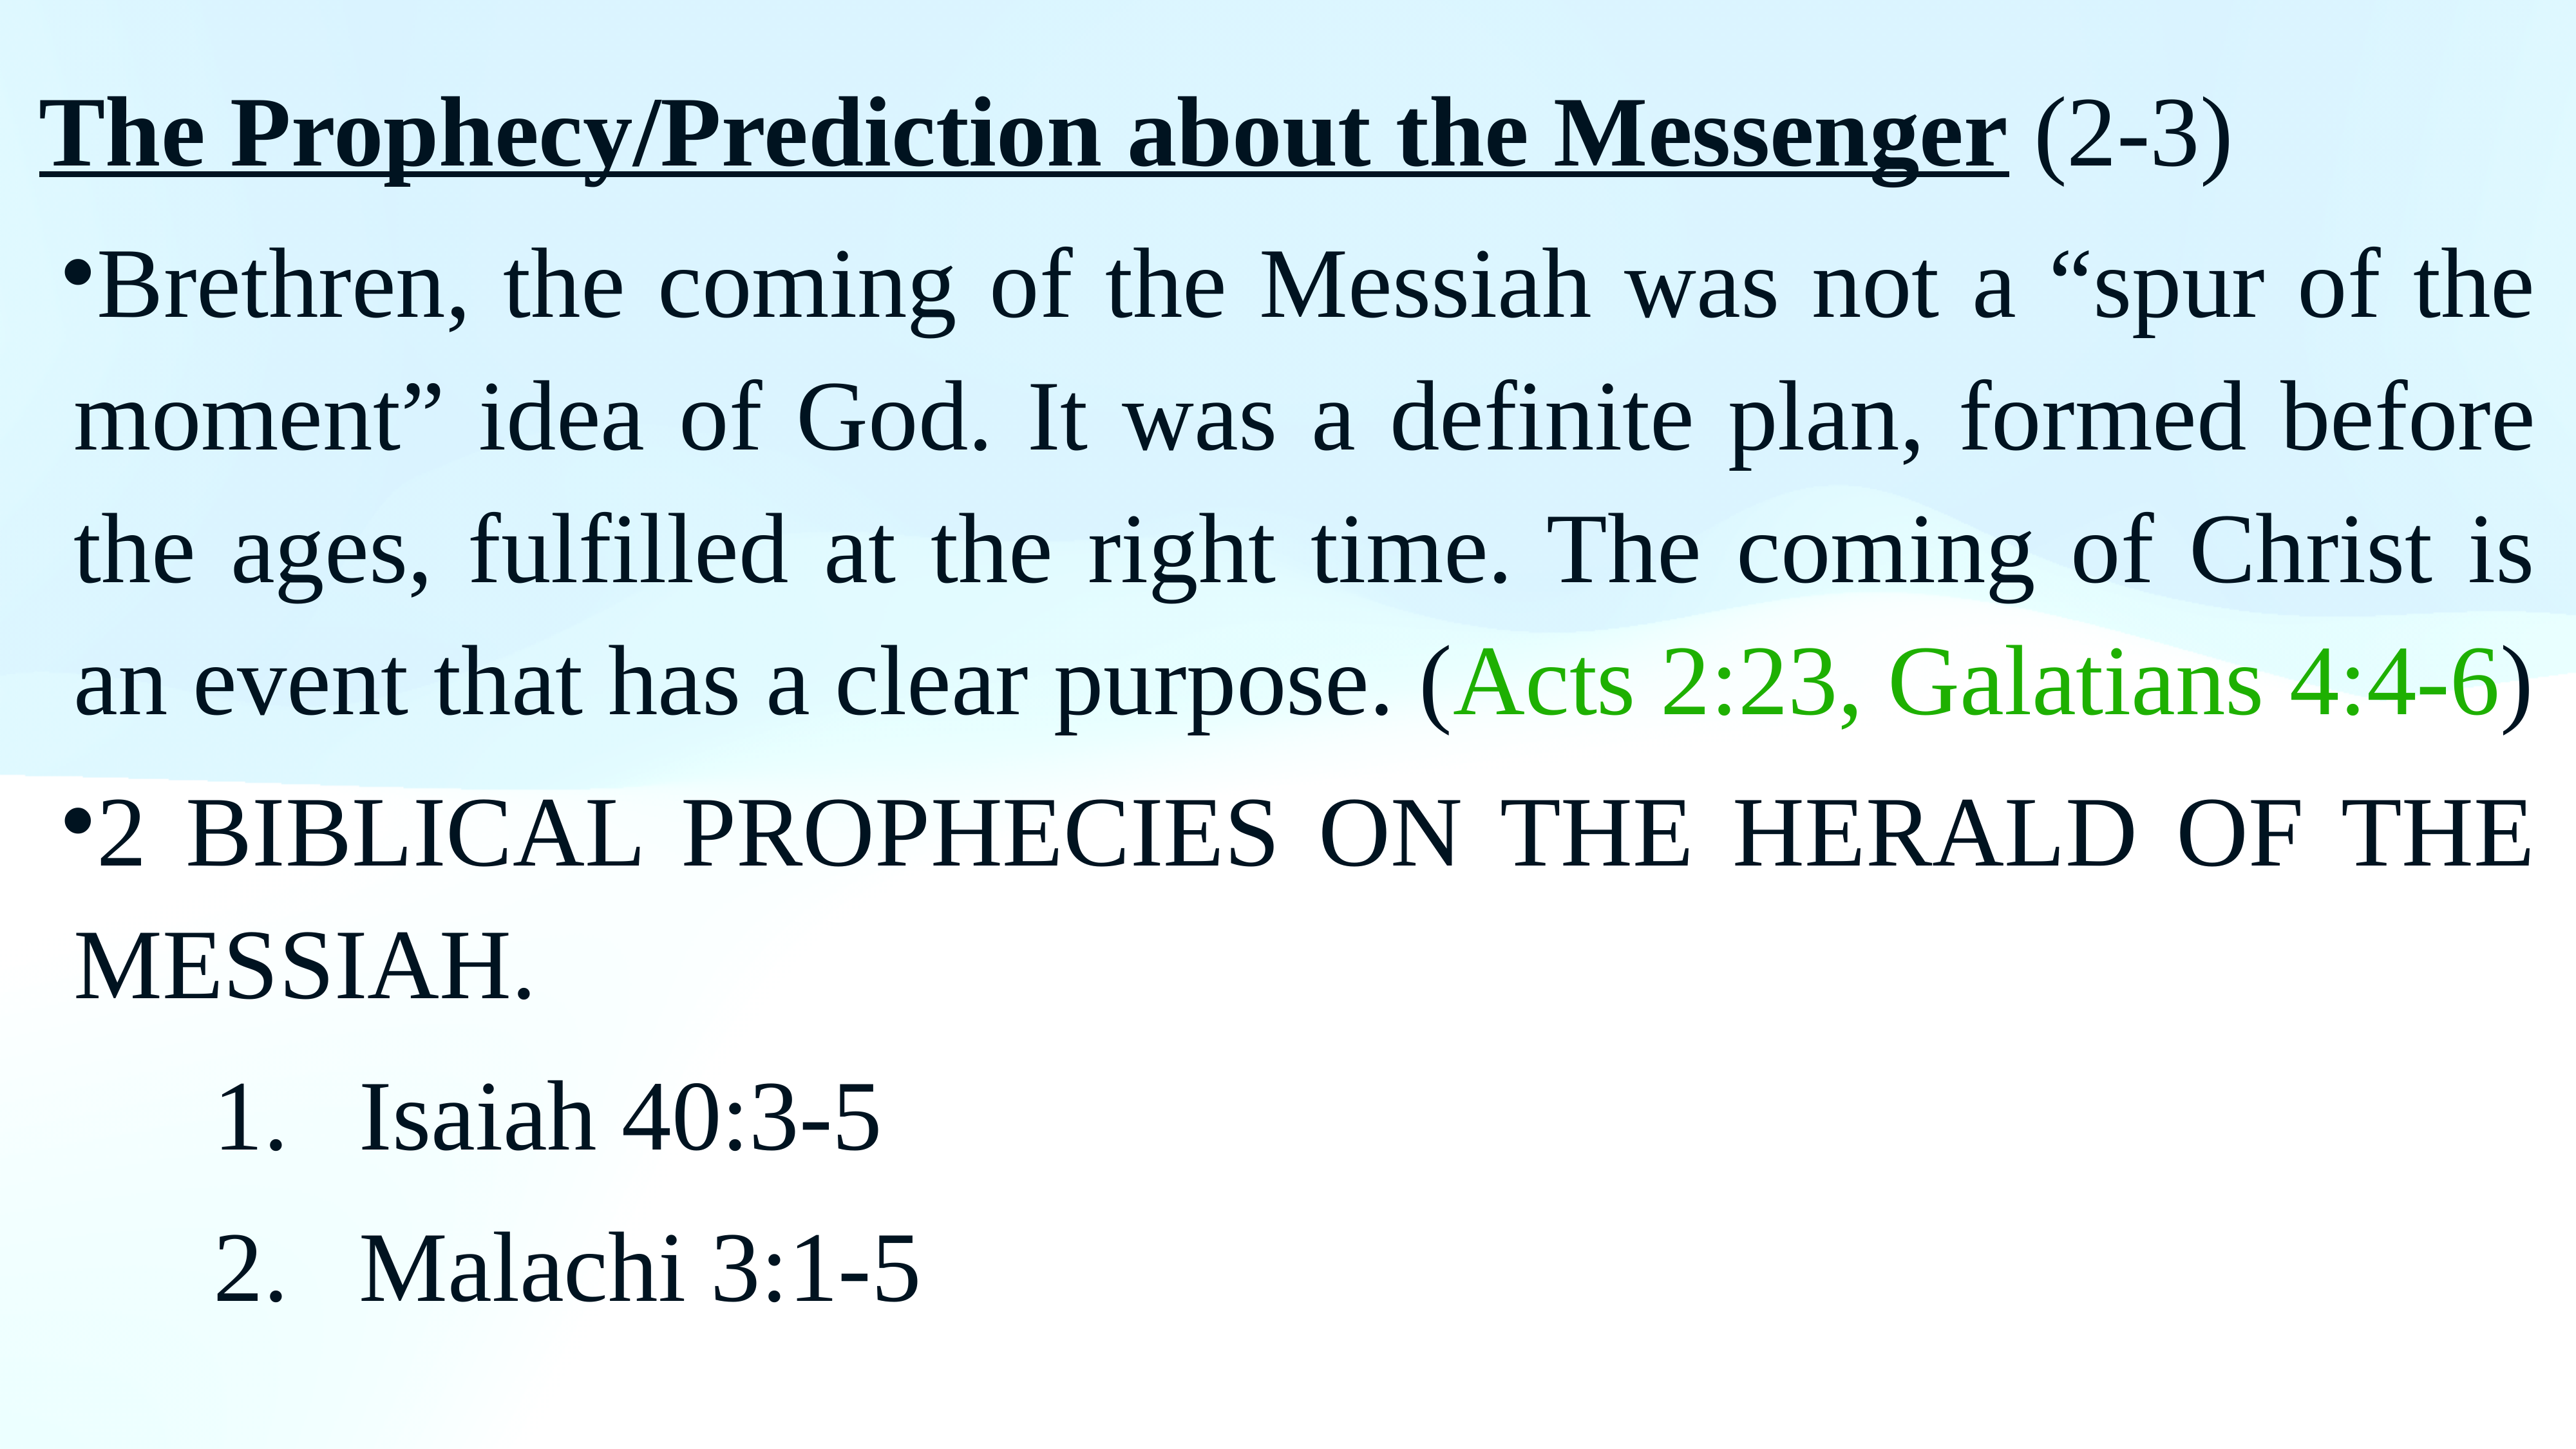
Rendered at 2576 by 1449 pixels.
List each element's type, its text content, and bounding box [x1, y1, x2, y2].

list The Prophecy/Prediction about the Messenger (2-3) Brethren, the coming of the Messiah was not a “spur of the moment” idea of God. It was a definite plan, formed before the ages, fulfilled at the right time. The coming of Christ is an event that has a clear purpose. (Acts 2:23, Galatians 4:4-6) 2 BIBLICAL PROPHECIES ON THE HERALD OF THE MESSIAH. Isaiah 40:3-5 Malachi 3:1-5 [33, 49, 2543, 1400]
picture [0, 0, 2576, 1449]
